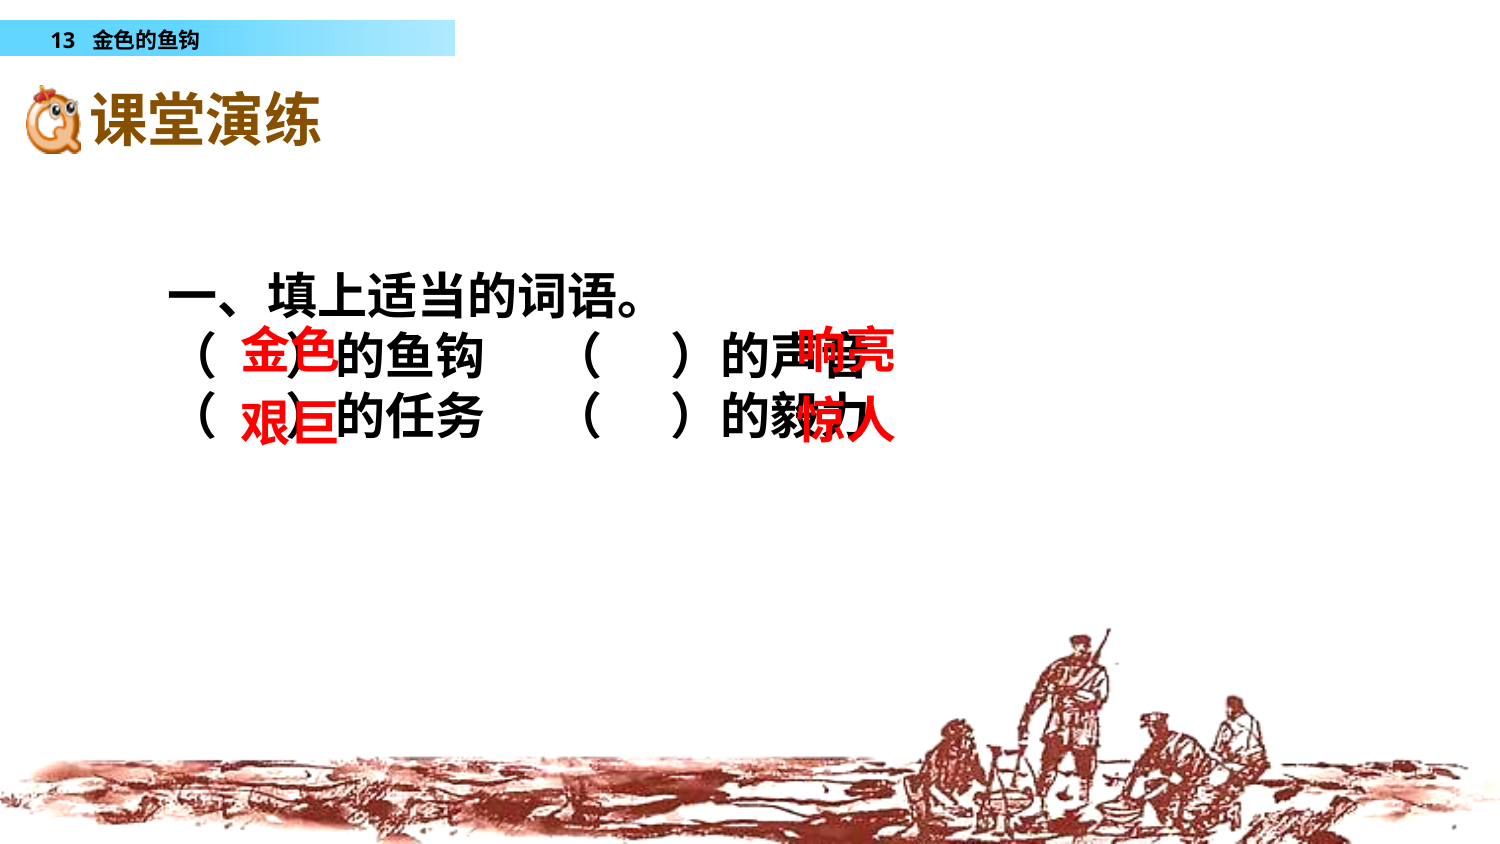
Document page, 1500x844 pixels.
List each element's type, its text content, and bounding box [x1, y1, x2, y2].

text_box 课堂演练 [80, 78, 349, 158]
text_box 惊人 [785, 383, 945, 455]
text_box 金色 [229, 313, 389, 385]
text_box 艰巨 [228, 385, 389, 457]
picture [26, 85, 81, 154]
text_box 一、填上适当的词语。 （ ）的鱼钩 （ ）的声音 （ ）的任务 （ ）的毅力 [156, 259, 1202, 451]
text_box 响亮 [785, 312, 945, 383]
